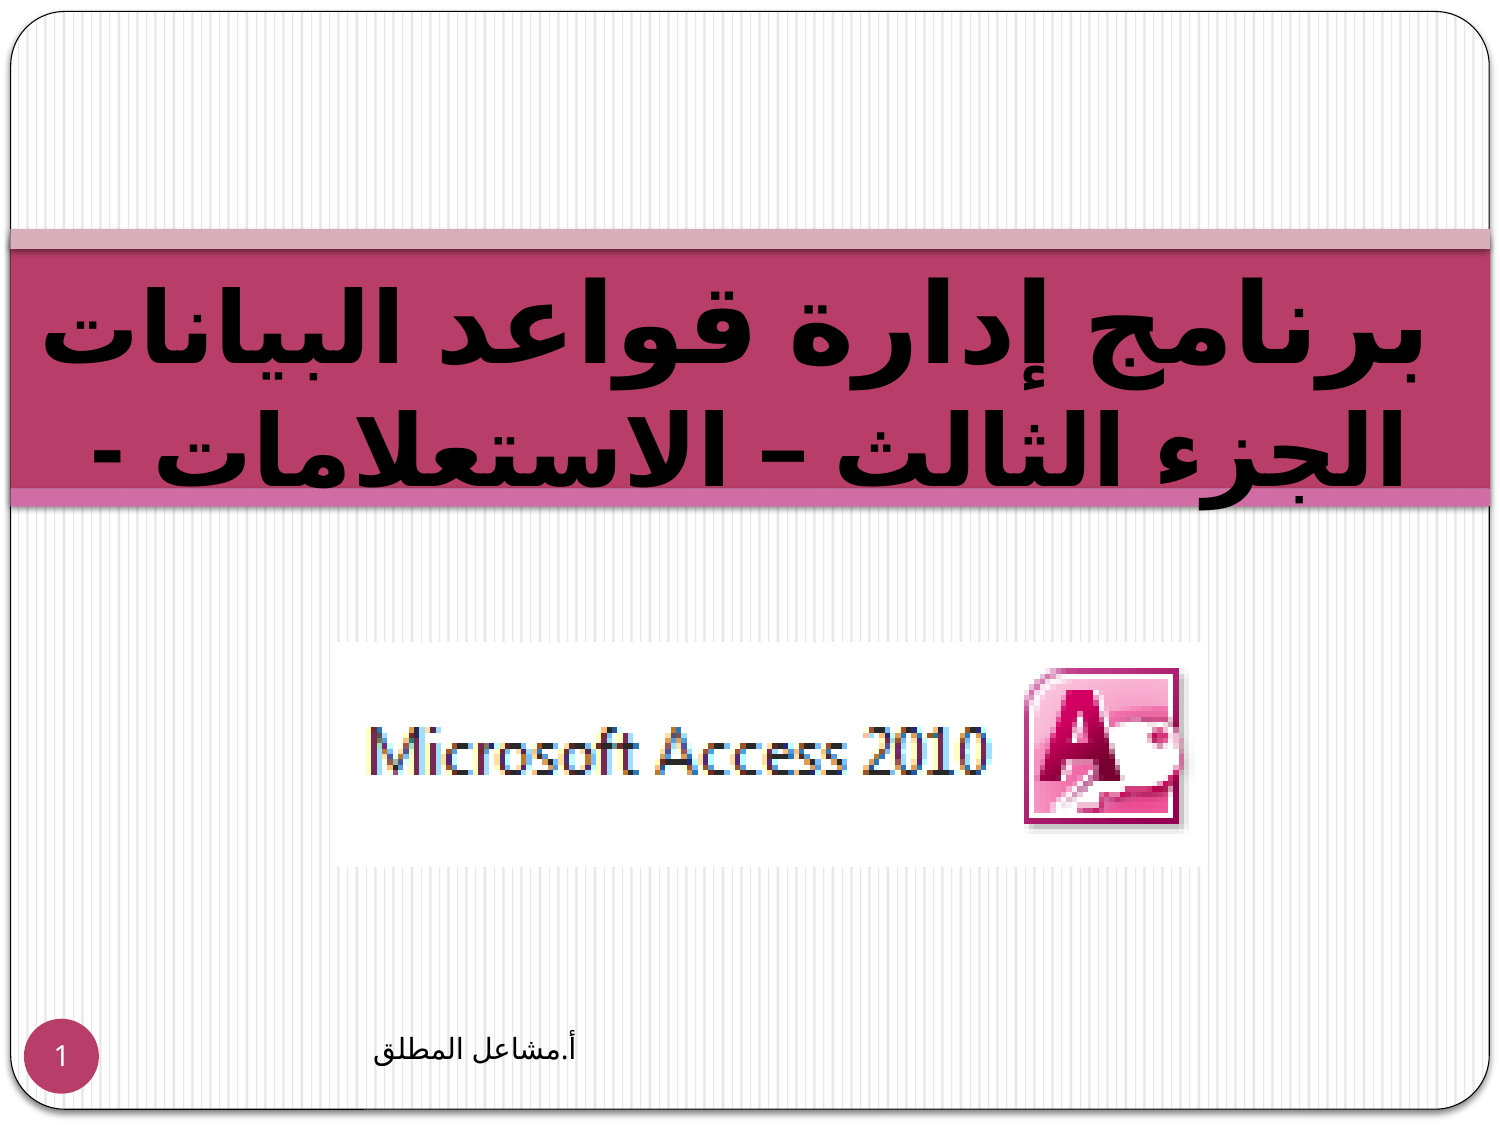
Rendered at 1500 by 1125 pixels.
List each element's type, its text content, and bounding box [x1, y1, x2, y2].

text_box برنامج إدارة قواعد البيانات الجزء الثالث – الاستعلامات - [24, 243, 1476, 514]
picture [336, 642, 1206, 868]
slide_number 1 [23, 1018, 99, 1094]
footer أ.مشاعل المطلق [150, 1012, 800, 1088]
